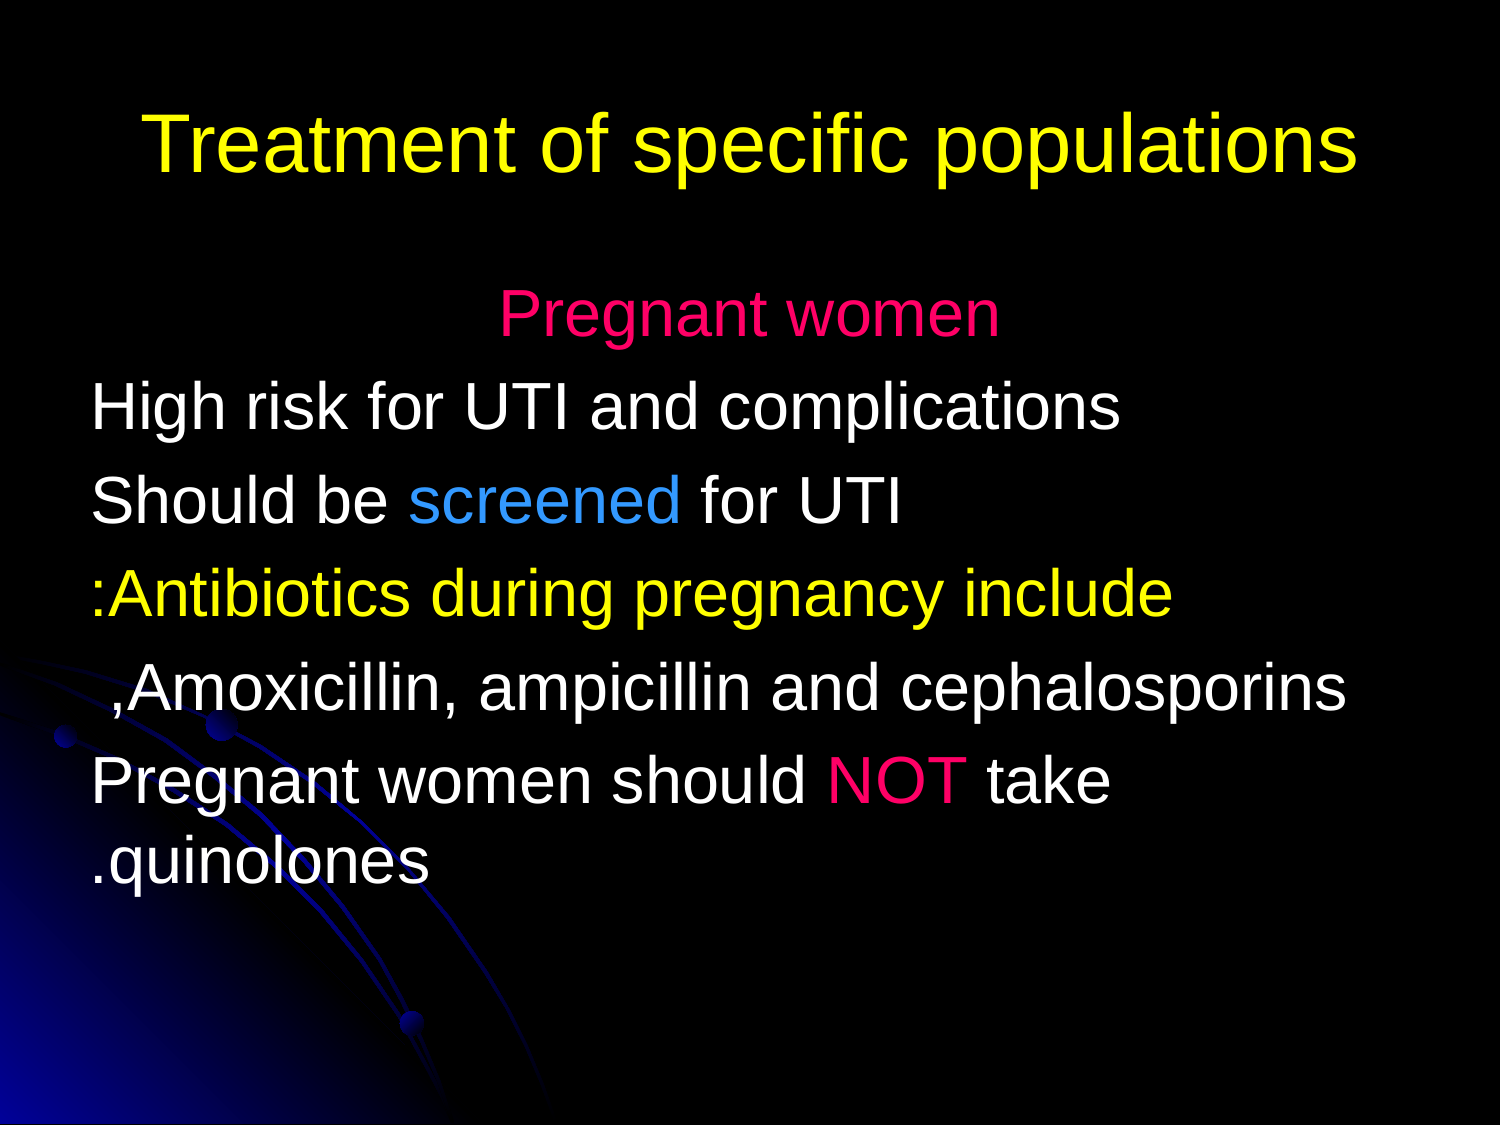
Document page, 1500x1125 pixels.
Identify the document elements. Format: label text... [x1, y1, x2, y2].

title Treatment of specific populations [74, 45, 1426, 233]
list Pregnant women High risk for UTI and complications Should be screened for UTI Antibiotics during pregnancy include: Amoxicillin, ampicillin and cephalosporins, Pregnant women should NOT take quinolones. [74, 262, 1426, 1006]
